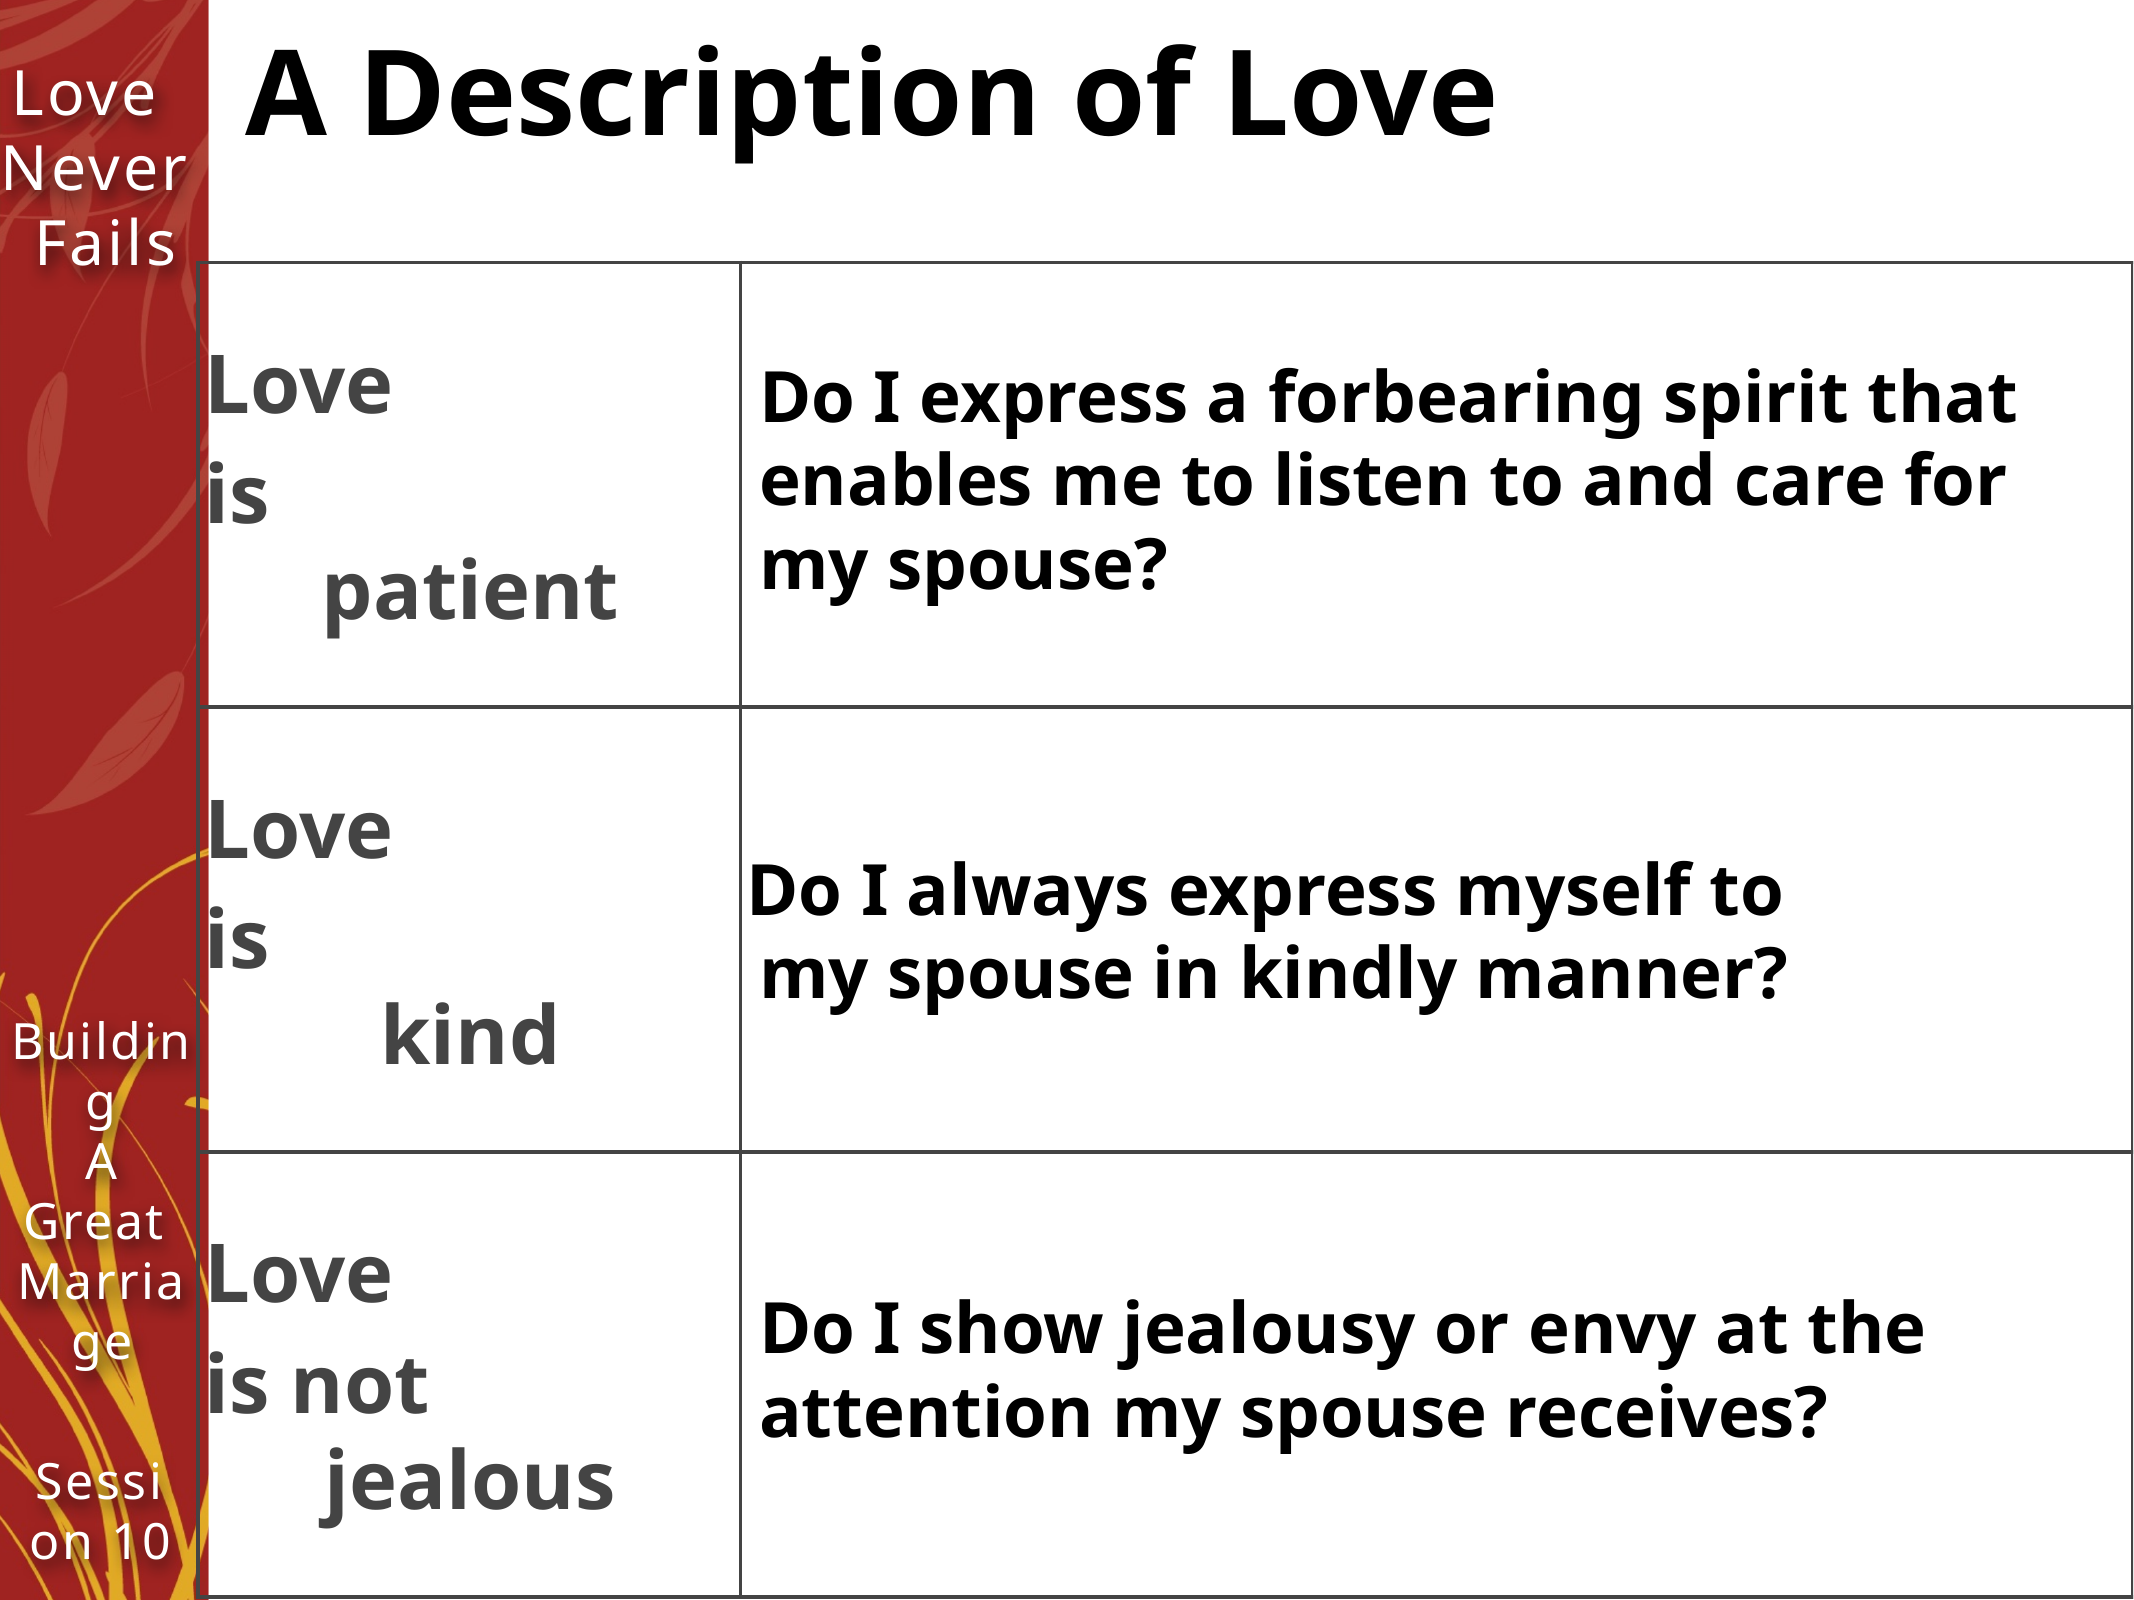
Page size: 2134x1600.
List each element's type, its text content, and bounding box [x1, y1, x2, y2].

table_header Do I express a forbearing spirit that enables me to listen to and care for my spouse? [742, 264, 2131, 705]
picture [0, 0, 208, 1600]
table_cell Do I always express myself to my spouse in kindly manner? [742, 709, 2131, 1150]
title A Description of Love [245, 0, 2124, 199]
table_cell Love is not jealous [200, 1154, 739, 1595]
table_header Love is patient [200, 264, 739, 705]
table_cell Do I show jealousy or envy at the attention my spouse receives? [742, 1154, 2131, 1595]
table_cell Love is kind [200, 709, 739, 1150]
